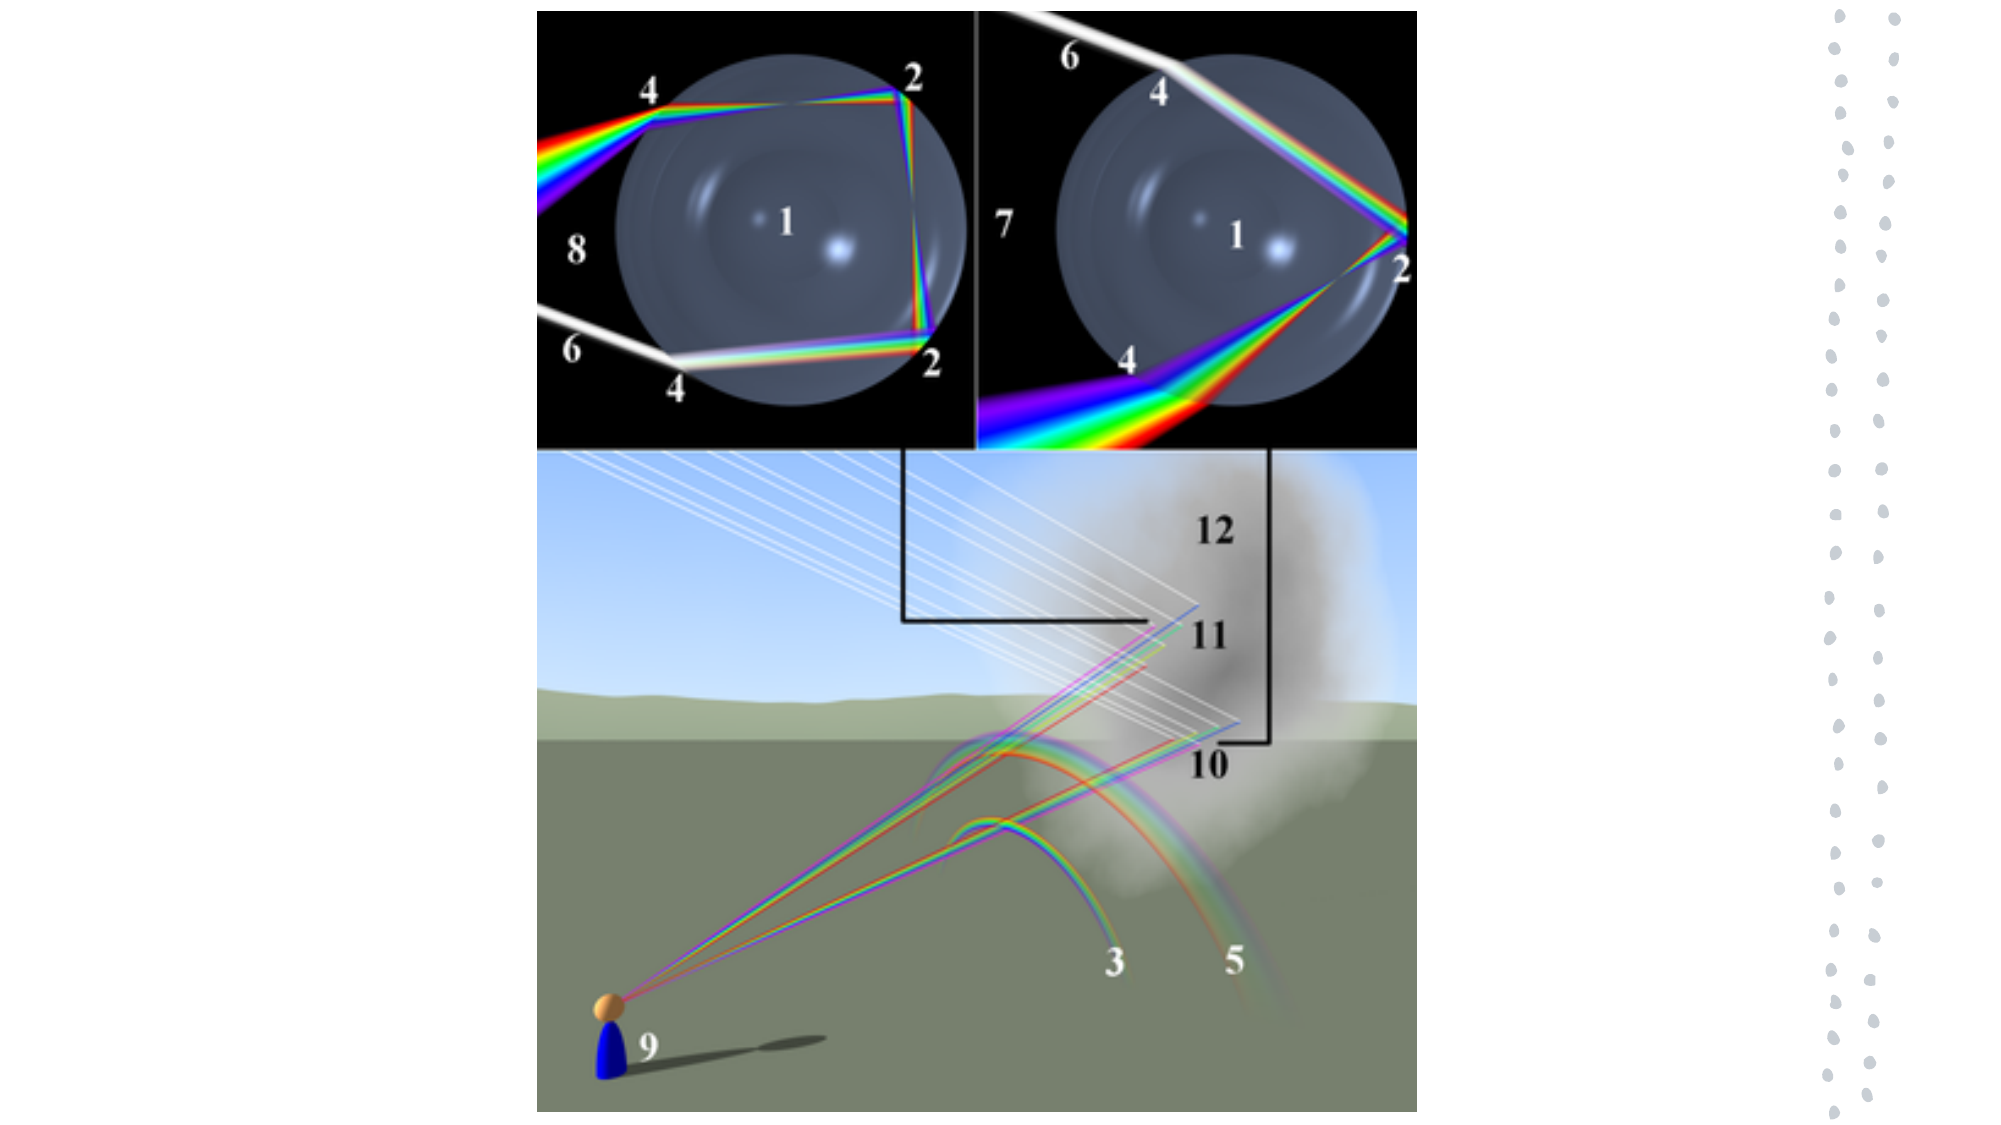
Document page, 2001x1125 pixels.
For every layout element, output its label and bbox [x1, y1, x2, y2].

list [537, 11, 1417, 1112]
